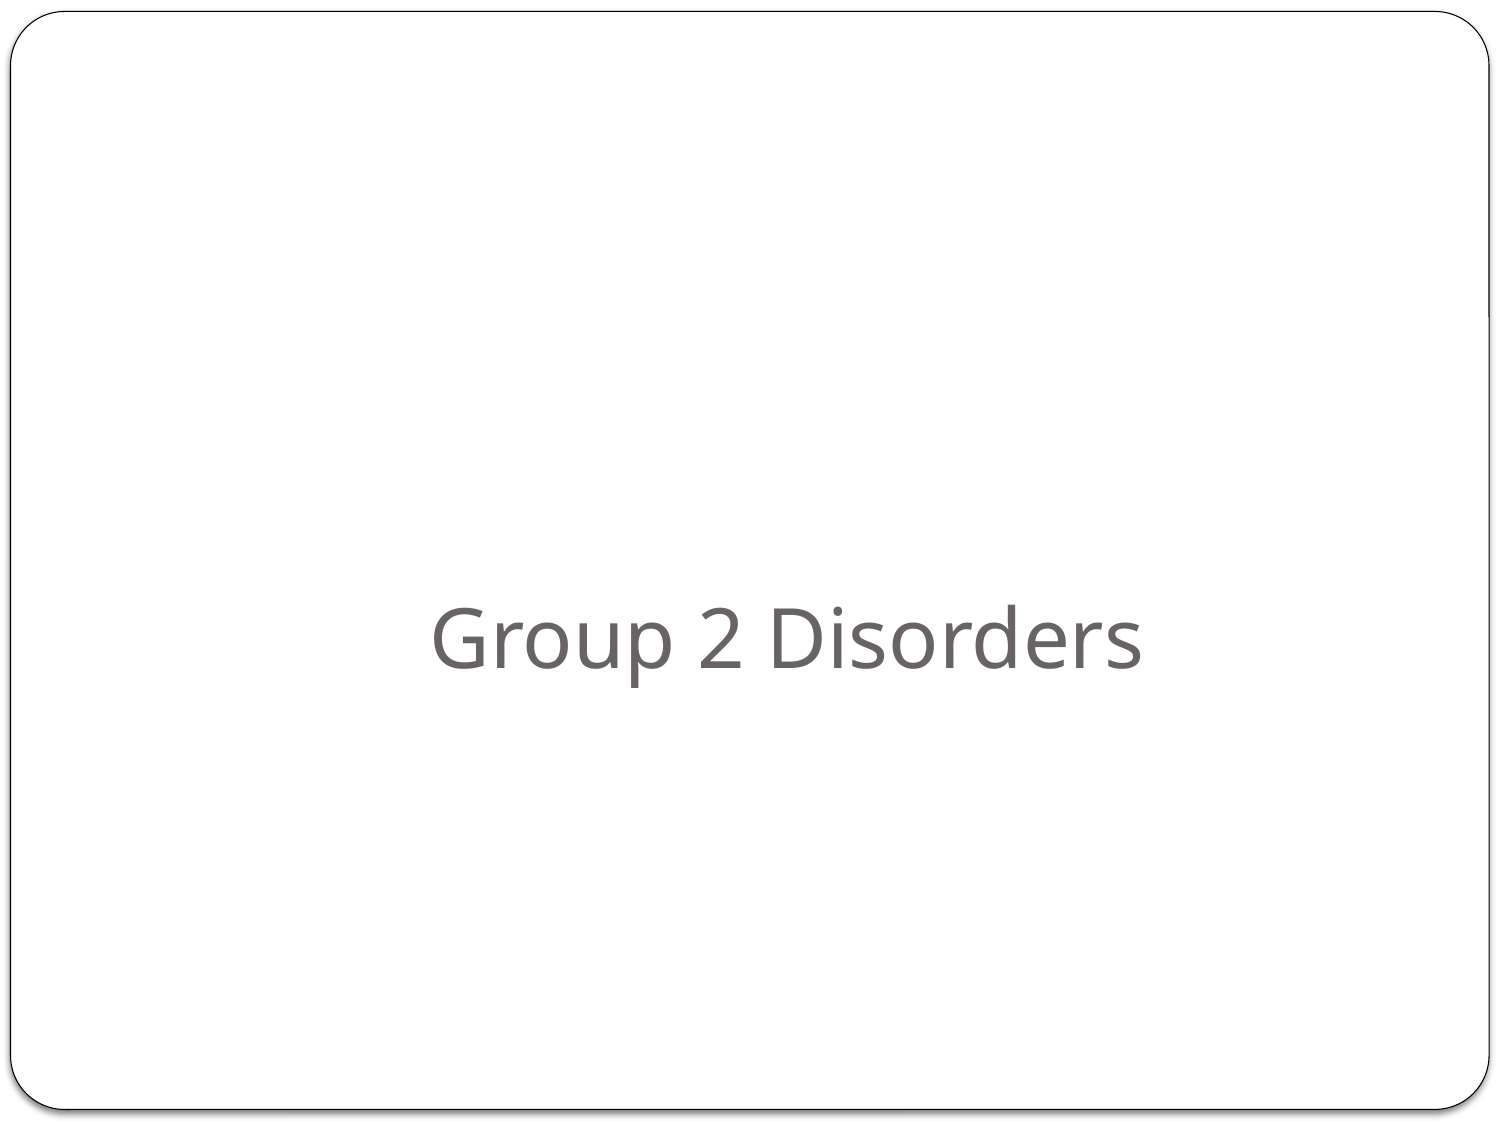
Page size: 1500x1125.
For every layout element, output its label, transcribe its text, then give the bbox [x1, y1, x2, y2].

title Group 2 Disorders [150, 512, 1425, 700]
